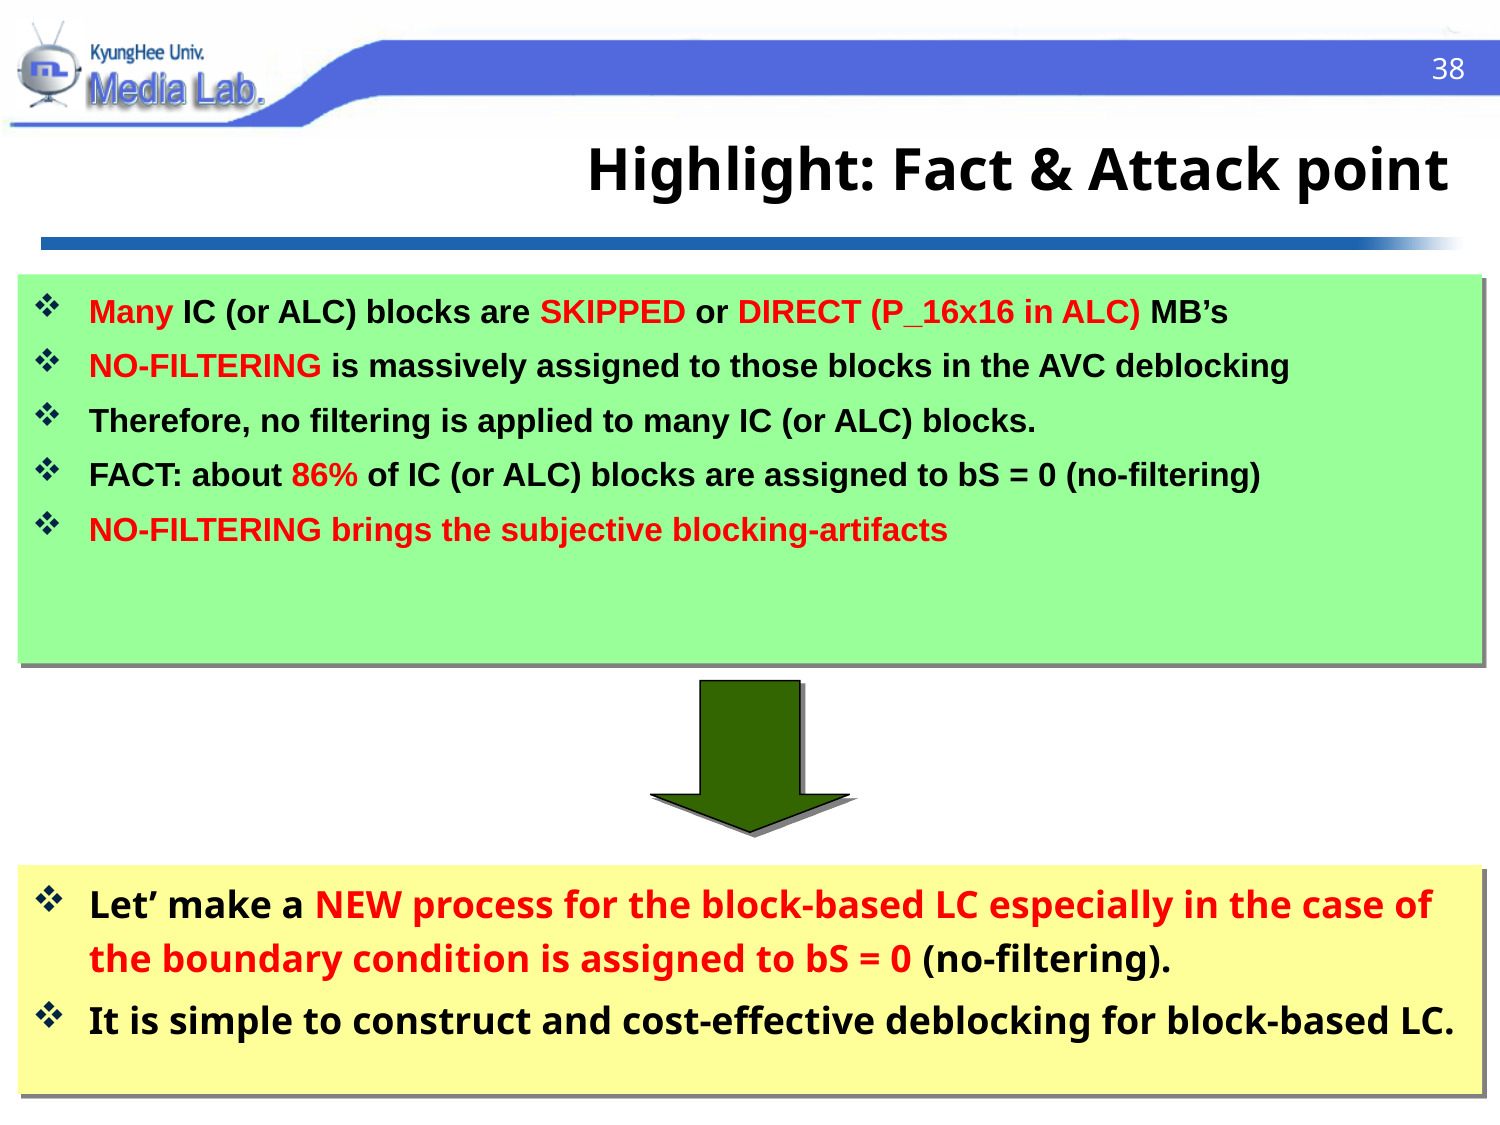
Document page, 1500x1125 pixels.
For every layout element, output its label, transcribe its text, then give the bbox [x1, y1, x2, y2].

slide_number 38 [1403, 42, 1481, 93]
text_box [650, 680, 850, 833]
text_box Many IC (or ALC) blocks are SKIPPED or DIRECT (P_16x16 in ALC) MB’s NO-FILTERING is massively assigned to those blocks in the AVC deblocking Therefore, no filtering is applied to many IC (or ALC) blocks. FACT: about 86% of IC (or ALC) blocks are assigned to bS = 0 (no-filtering) NO-FILTERING brings the subjective blocking-artifacts [17, 274, 1483, 664]
picture [41, 237, 1500, 250]
text_box Let’ make a NEW process for the block-based LC especially in the case of the boundary condition is assigned to bS = 0 (no-filtering). It is simple to construct and cost-effective deblocking for block-based LC. [17, 865, 1483, 1094]
picture [0, 0, 1500, 138]
title Highlight: Fact & Attack point [312, 101, 1465, 233]
